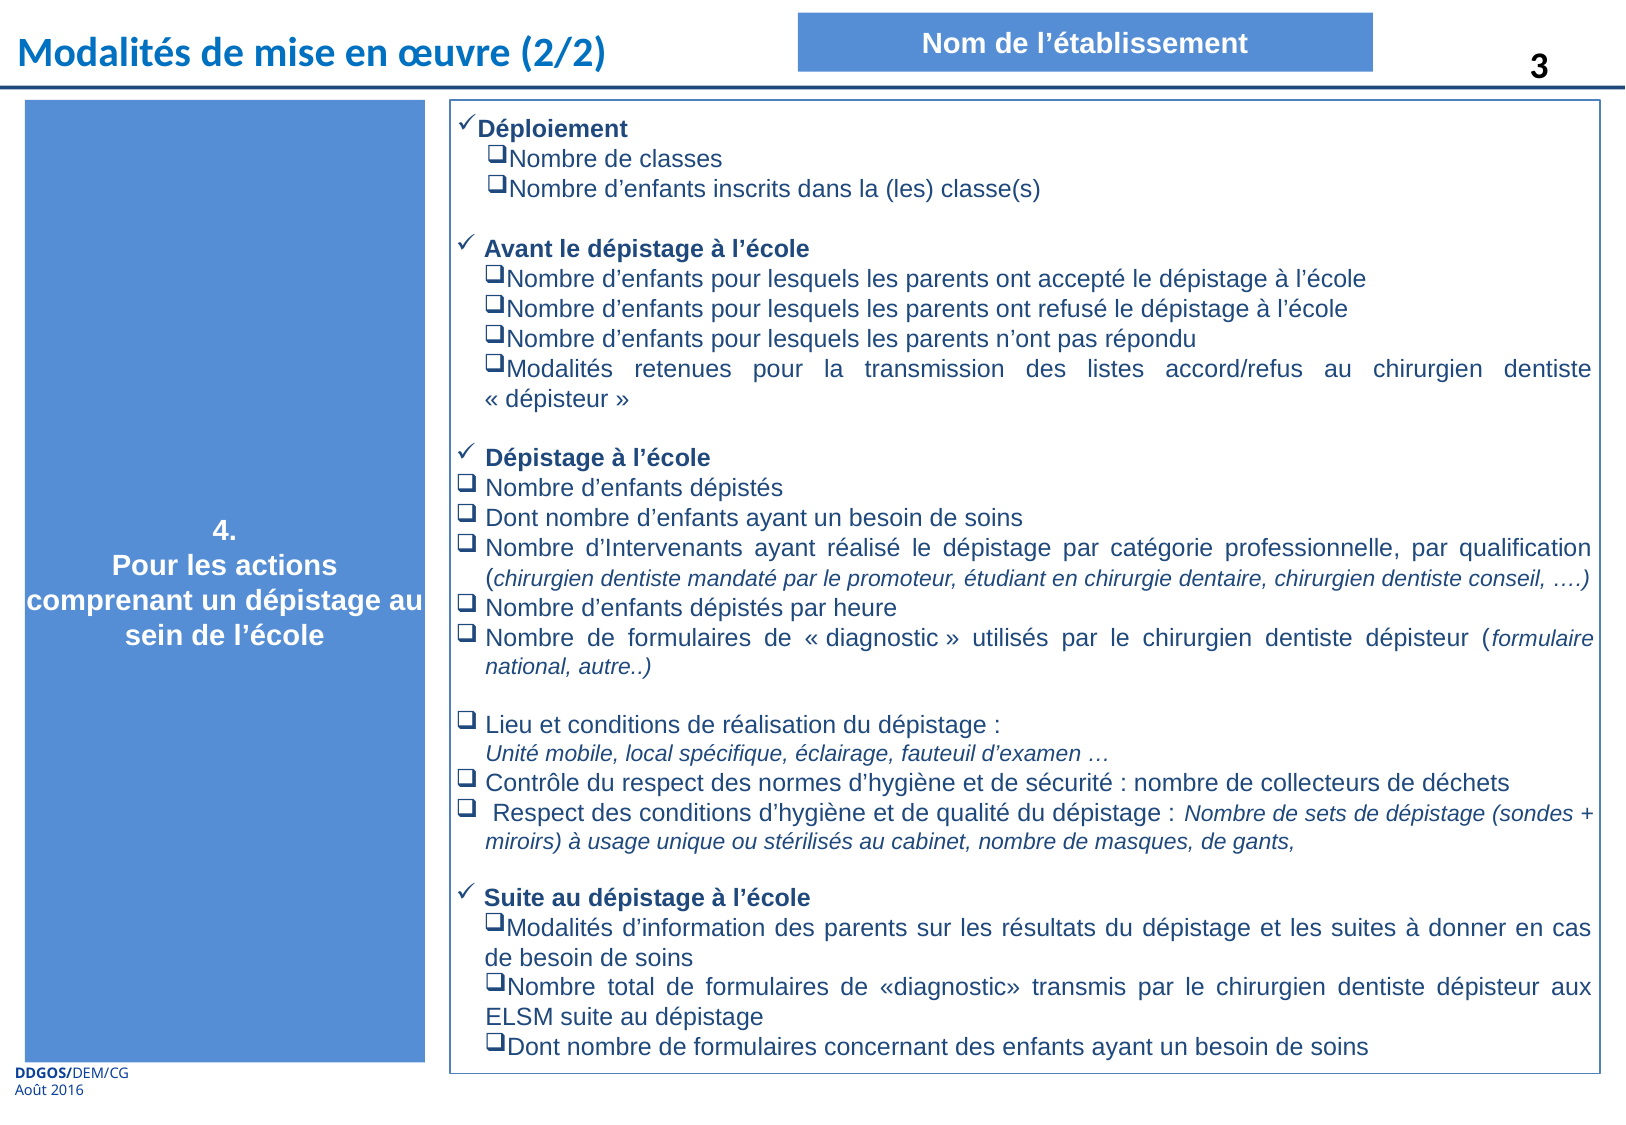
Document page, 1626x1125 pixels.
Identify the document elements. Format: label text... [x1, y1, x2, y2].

text_box 4. Pour les actions comprenant un dépistage au sein de l’école [24, 101, 425, 1063]
title Modalités de mise en œuvre (2/2) [0, 0, 1488, 101]
text_box Déploiement Nombre de classes Nombre d’enfants inscrits dans la (les) classe(s) Avant le dépistage à l’école Nombre d’enfants pour lesquels les parents ont accepté le dépistage à l’école Nombre d’enfants pour lesquels les parents ont refusé le dépistage à l’école Nombre d’enfants pour lesquels les parents n’ont pas répondu Modalités retenues pour la transmission des listes accord/refus au chirurgien dentiste « dépisteur » Dépistage à l’école Nombre d’enfants dépistés Dont nombre d’enfants ayant un besoin de soins Nombre d’Intervenants ayant réalisé le dépistage par catégorie professionnelle, par qualification (chirurgien dentiste mandaté par le promoteur, étudiant en chirurgie dentaire, chirurgien dentiste conseil, ….) Nombre d’enfants dépistés par heure Nombre de formulaires de « diagnostic » utilisés par le chirurgien dentiste dépisteur (formulaire national, autre..) Lieu et conditions de réalisation du dépistage : Unité mobile, local spécifique, éclairage, fauteuil d’examen … Contrôle du respect des normes d’hygiène et de sécurité : nombre de collecteurs de déchets Respect des conditions d’hygiène et de qualité du dépistage : Nombre de sets de dépistage (sondes + miroirs) à usage unique ou stérilisés au cabinet, nombre de masques, de gants, Suite au dépistage à l’école Modalités d’information des parents sur les résultats du dépistage et les suites à donner en cas de besoin de soins Nombre total de formulaires de «diagnostic» transmis par le chirurgien dentiste dépisteur aux ELSM suite au dépistage Dont nombre de formulaires concernant des enfants ayant un besoin de soins [450, 99, 1600, 1074]
slide_number 3 [1512, 0, 1625, 83]
text_box Nom de l’établissement [797, 12, 1373, 72]
